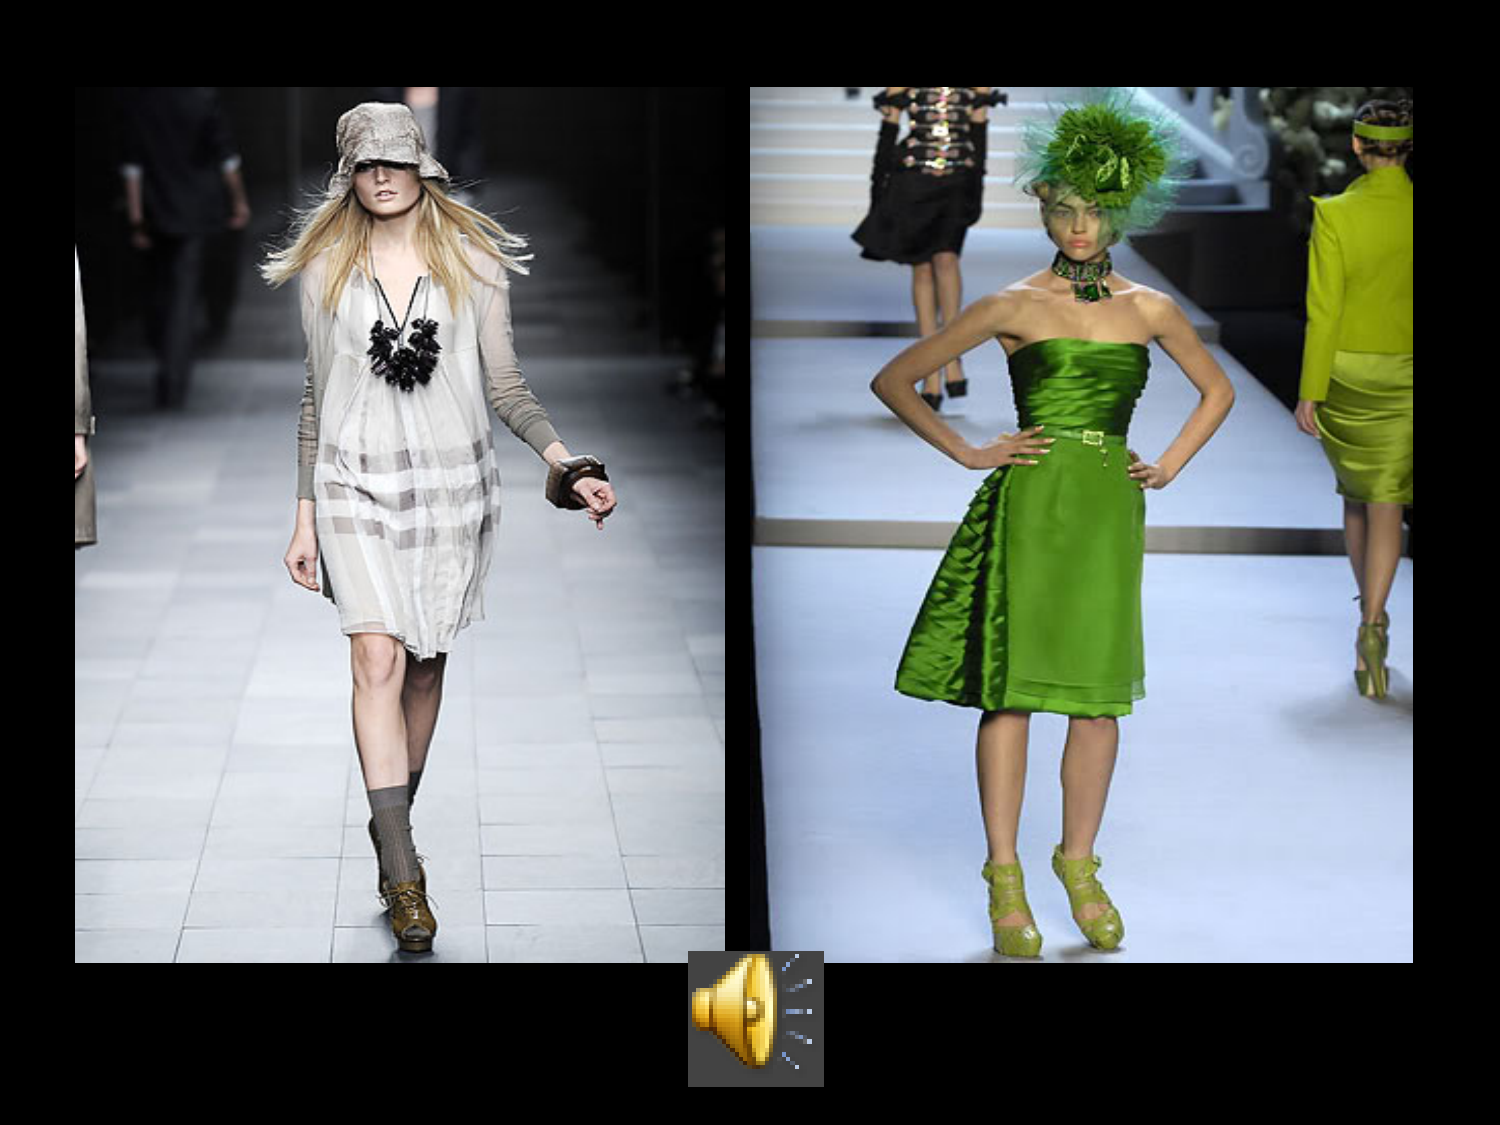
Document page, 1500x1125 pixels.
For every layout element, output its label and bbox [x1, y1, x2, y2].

picture [74, 87, 1413, 1088]
